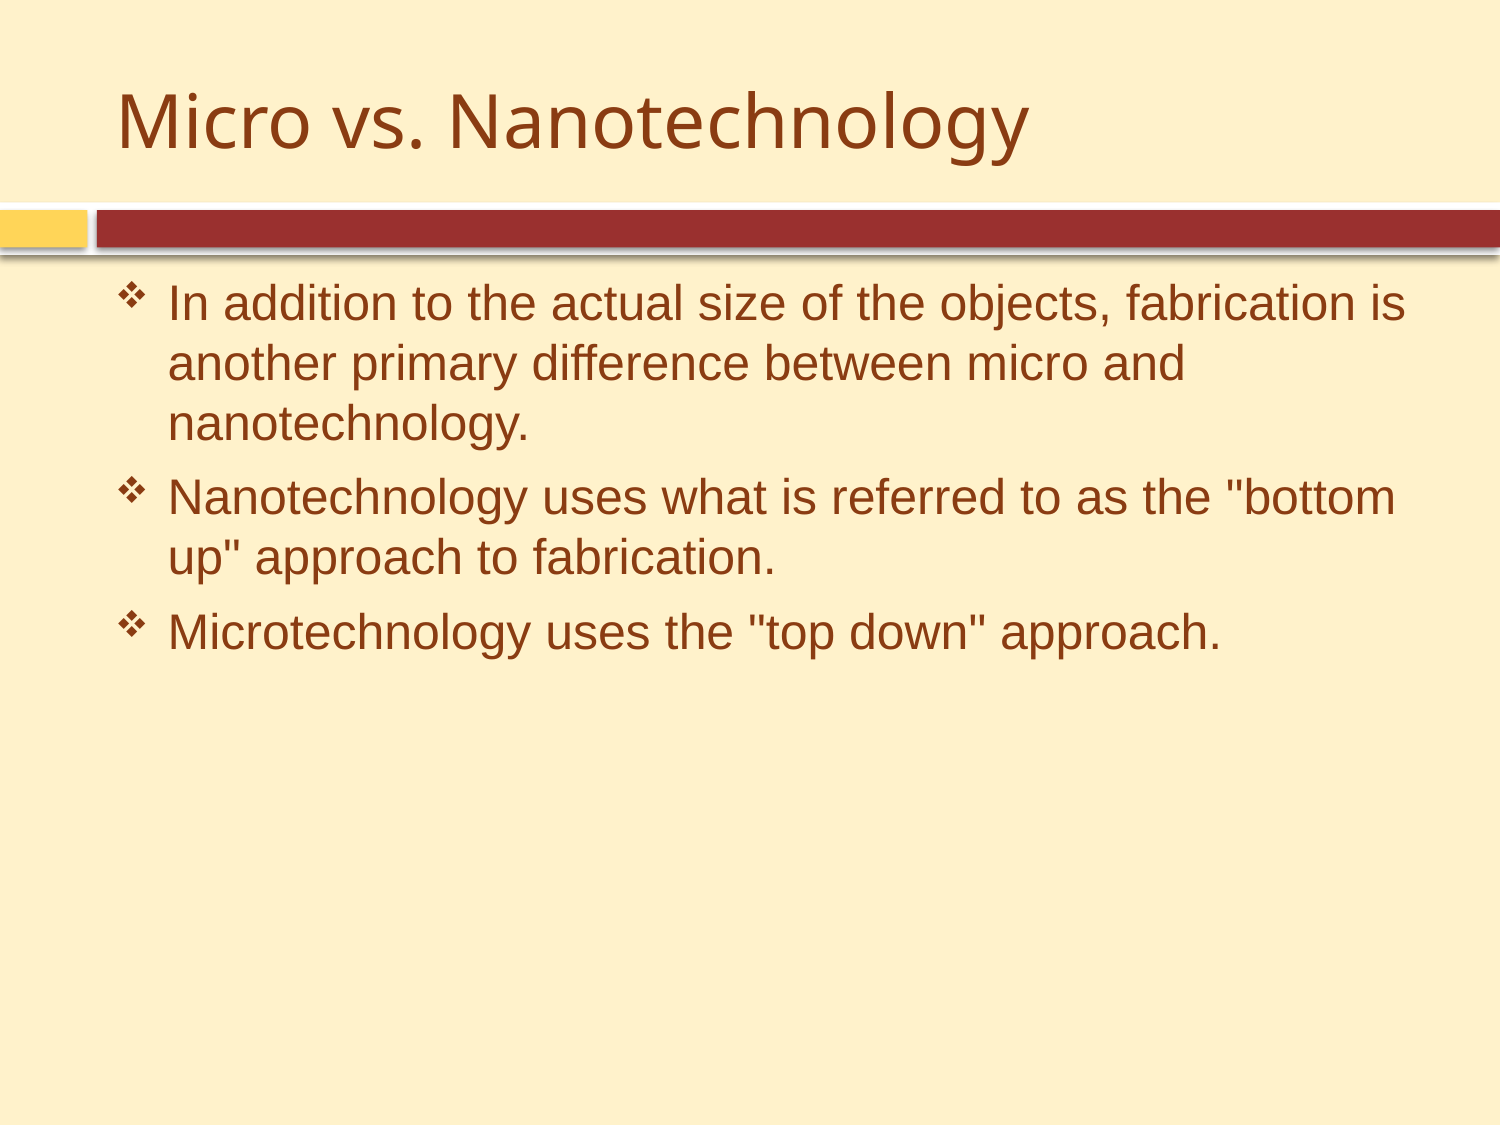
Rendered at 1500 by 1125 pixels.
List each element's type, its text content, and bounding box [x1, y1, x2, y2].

list In addition to the actual size of the objects, fabrication is another primary difference between micro and nanotechnology. Nanotechnology uses what is referred to as the "bottom up" approach to fabrication. Microtechnology uses the "top down" approach. [100, 262, 1438, 1000]
title Micro vs. Nanotechnology [100, 37, 1438, 200]
